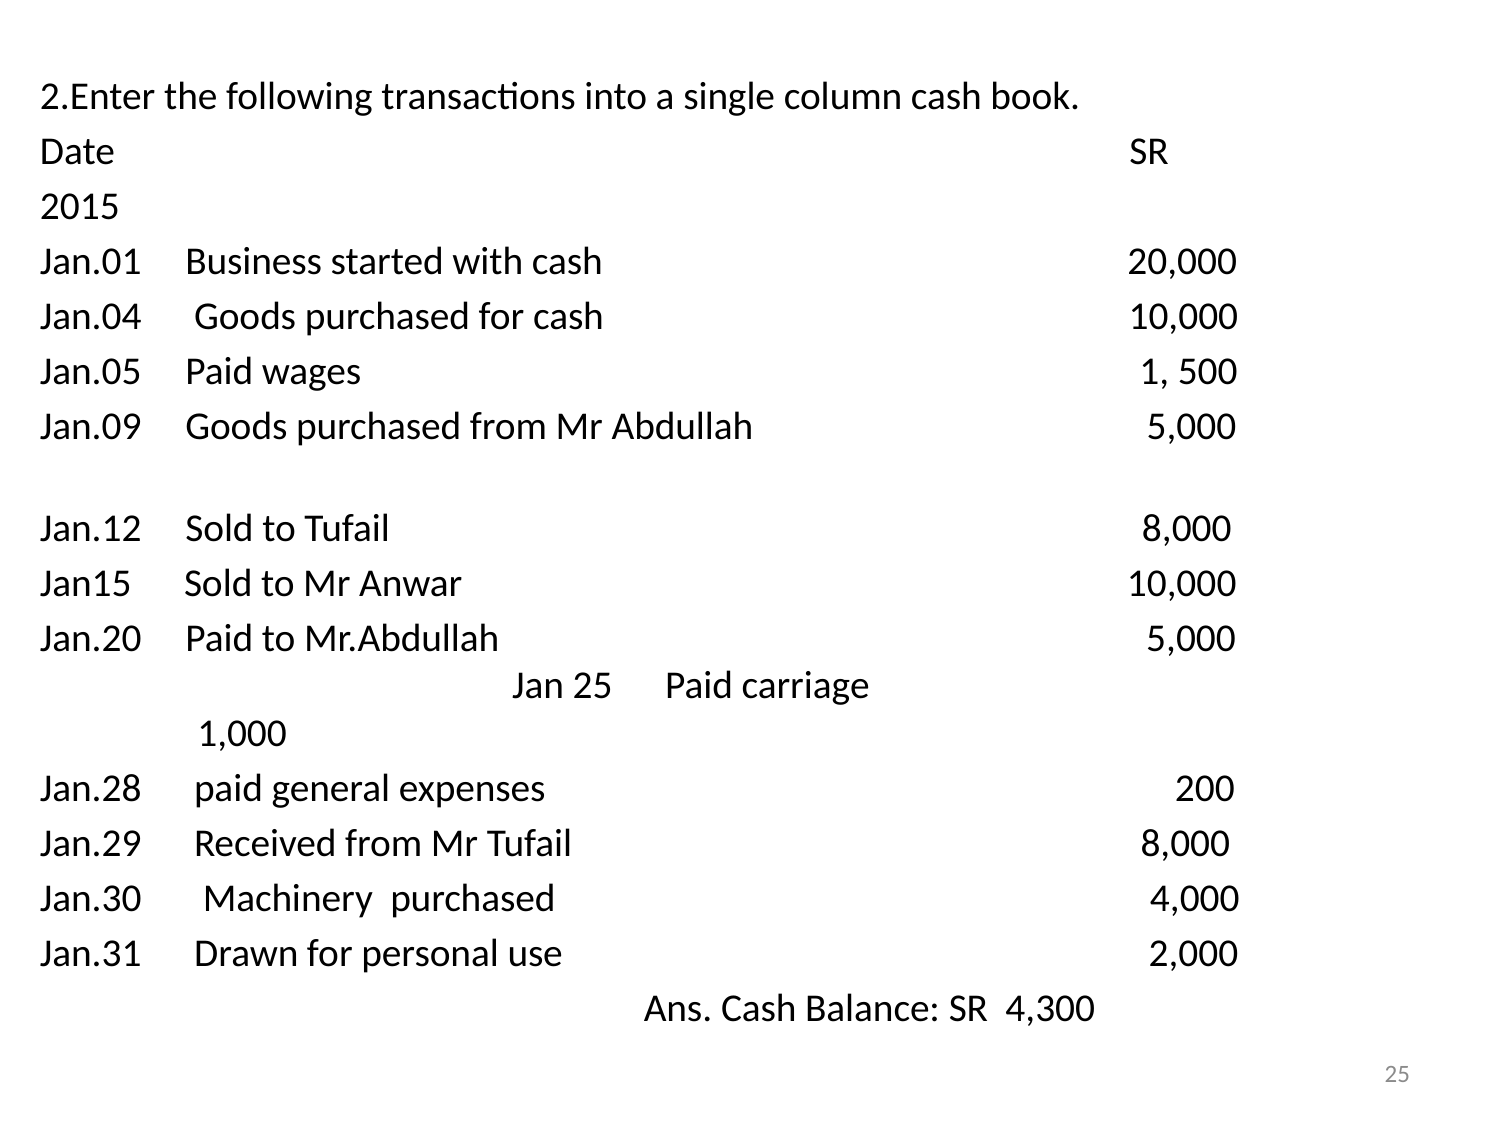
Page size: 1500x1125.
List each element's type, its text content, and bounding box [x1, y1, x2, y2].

list 2.Enter the following transactions into a single column cash book. Date SR 2015 Jan.01 Business started with cash 20,000 Jan.04 Goods purchased for cash 10,000 Jan.05 Paid wages 1, 500 Jan.09 Goods purchased from Mr Abdullah 5,000 Jan.12 Sold to Tufail 8,000 Jan15 Sold to Mr Anwar 10,000 Jan.20 Paid to Mr.Abdullah 5,000 Jan 25 Paid carriage 1,000 Jan.28 paid general expenses 200 Jan.29 Received from Mr Tufail 8,000 Jan.30 Machinery purchased 4,000 Jan.31 Drawn for personal use 2,000 Ans. Cash Balance: SR 4,300 [24, 62, 1475, 1100]
slide_number 25 [1074, 1042, 1425, 1103]
